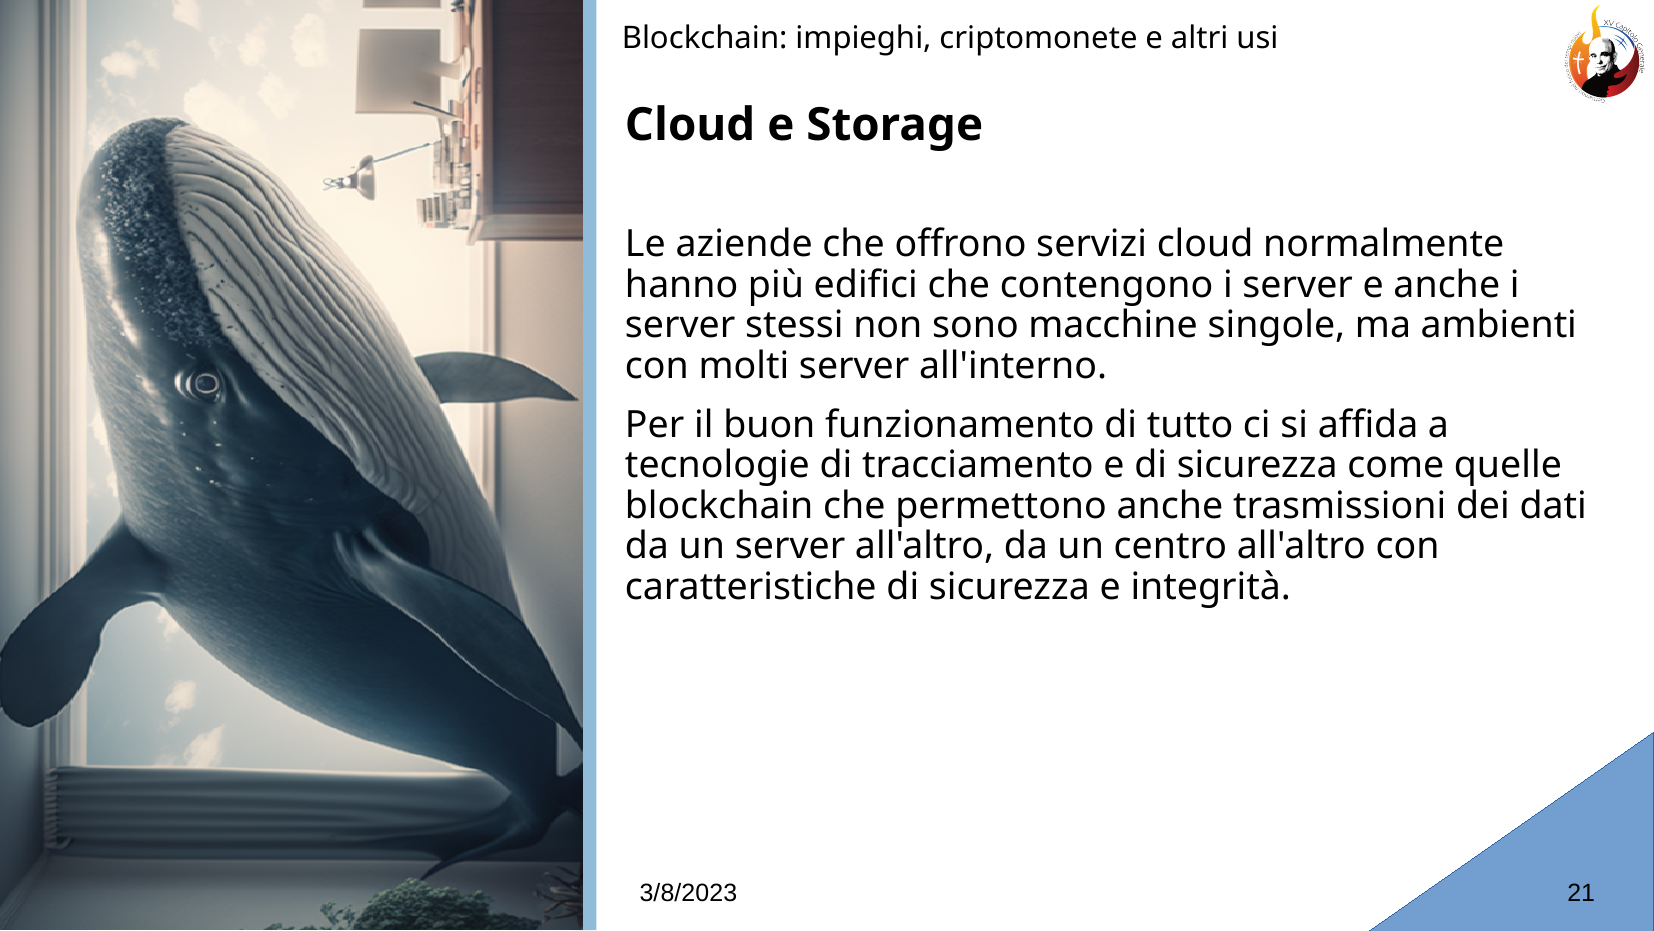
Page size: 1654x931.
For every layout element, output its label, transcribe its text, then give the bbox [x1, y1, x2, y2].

title Cloud e Storage [624, 94, 1621, 208]
picture [0, 0, 583, 930]
text_box Blockchain: impieghi, criptomonete e altri usi [607, 9, 1406, 63]
picture [1563, 4, 1646, 103]
list Le aziende che offrono servizi cloud normalmente hanno più edifici che contengono i server e anche i server stessi non sono macchine singole, ma ambienti con molti server all'interno. Per il buon funzionamento di tutto ci si affida a tecnologie di tracciamento e di sicurezza come quelle blockchain che permettono anche trasmissioni dei dati da un server all'altro, da un centro all'altro con caratteristiche di sicurezza e integrità. [624, 224, 1621, 827]
